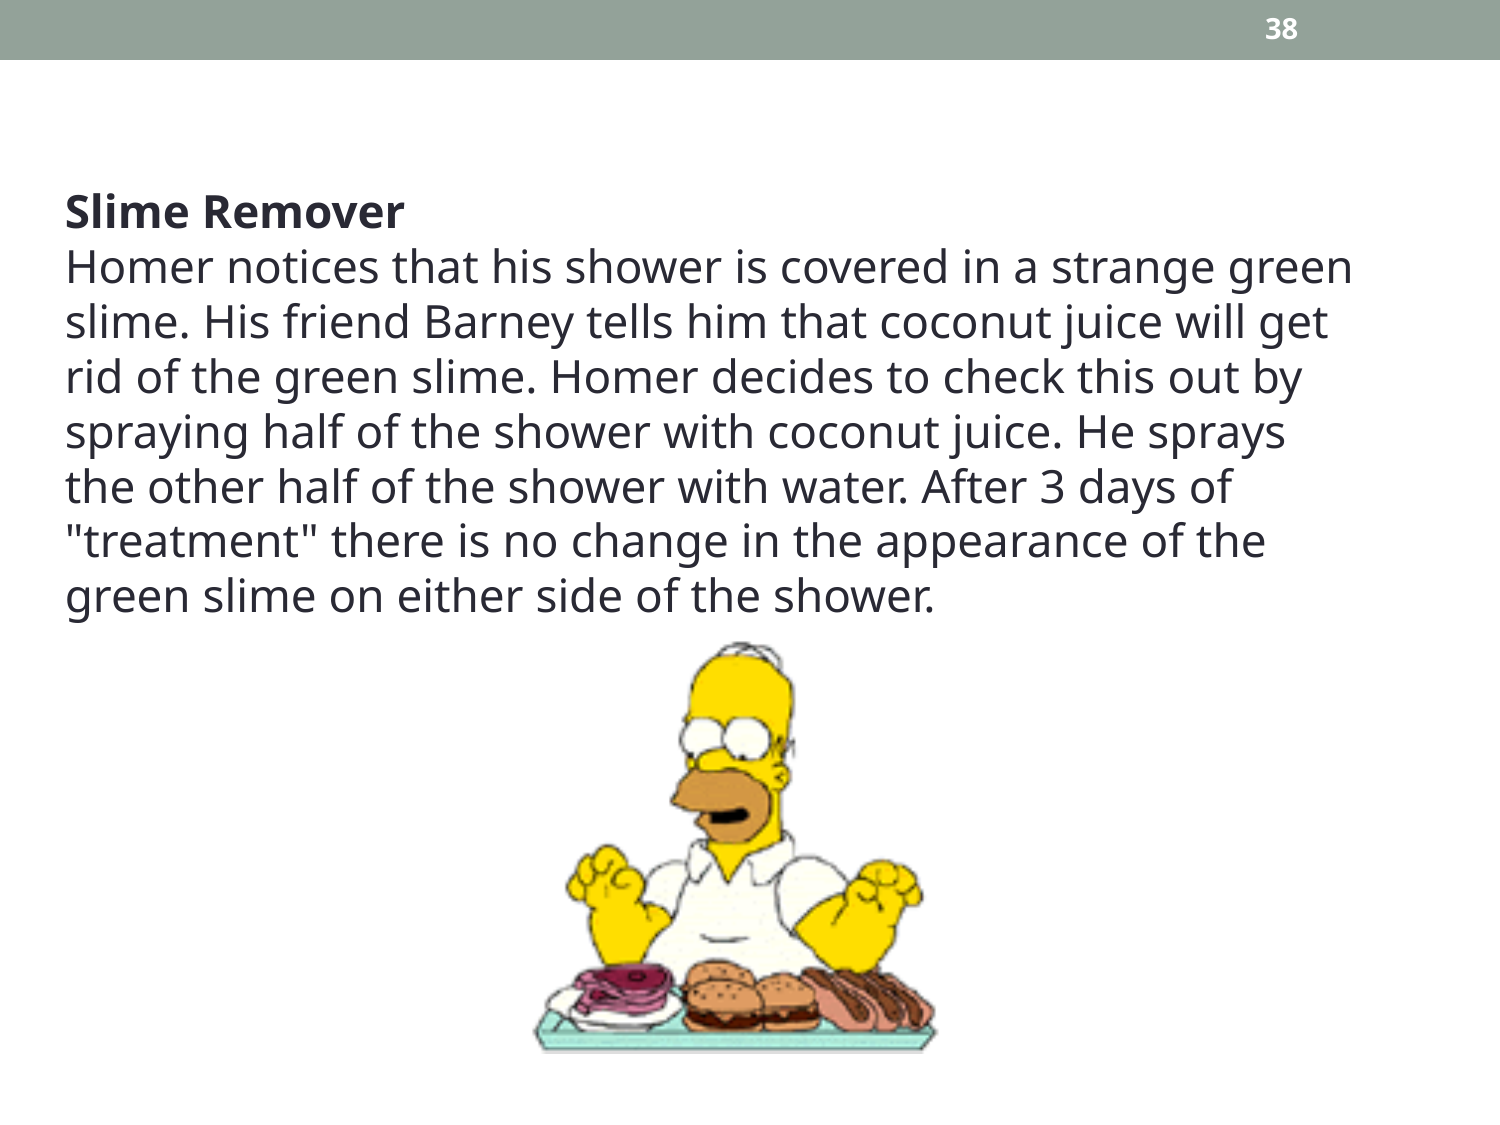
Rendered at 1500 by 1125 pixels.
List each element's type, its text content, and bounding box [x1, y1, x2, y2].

picture [524, 637, 942, 1055]
slide_number 38 [1250, 3, 1425, 57]
text_box Slime Remover Homer notices that his shower is covered in a strange green slime. His friend Barney tells him that coconut juice will get rid of the green slime. Homer decides to check this out by spraying half of the shower with coconut juice. He sprays the other half of the shower with water. After 3 days of "treatment" there is no change in the appearance of the green slime on either side of the shower. [50, 174, 1375, 630]
